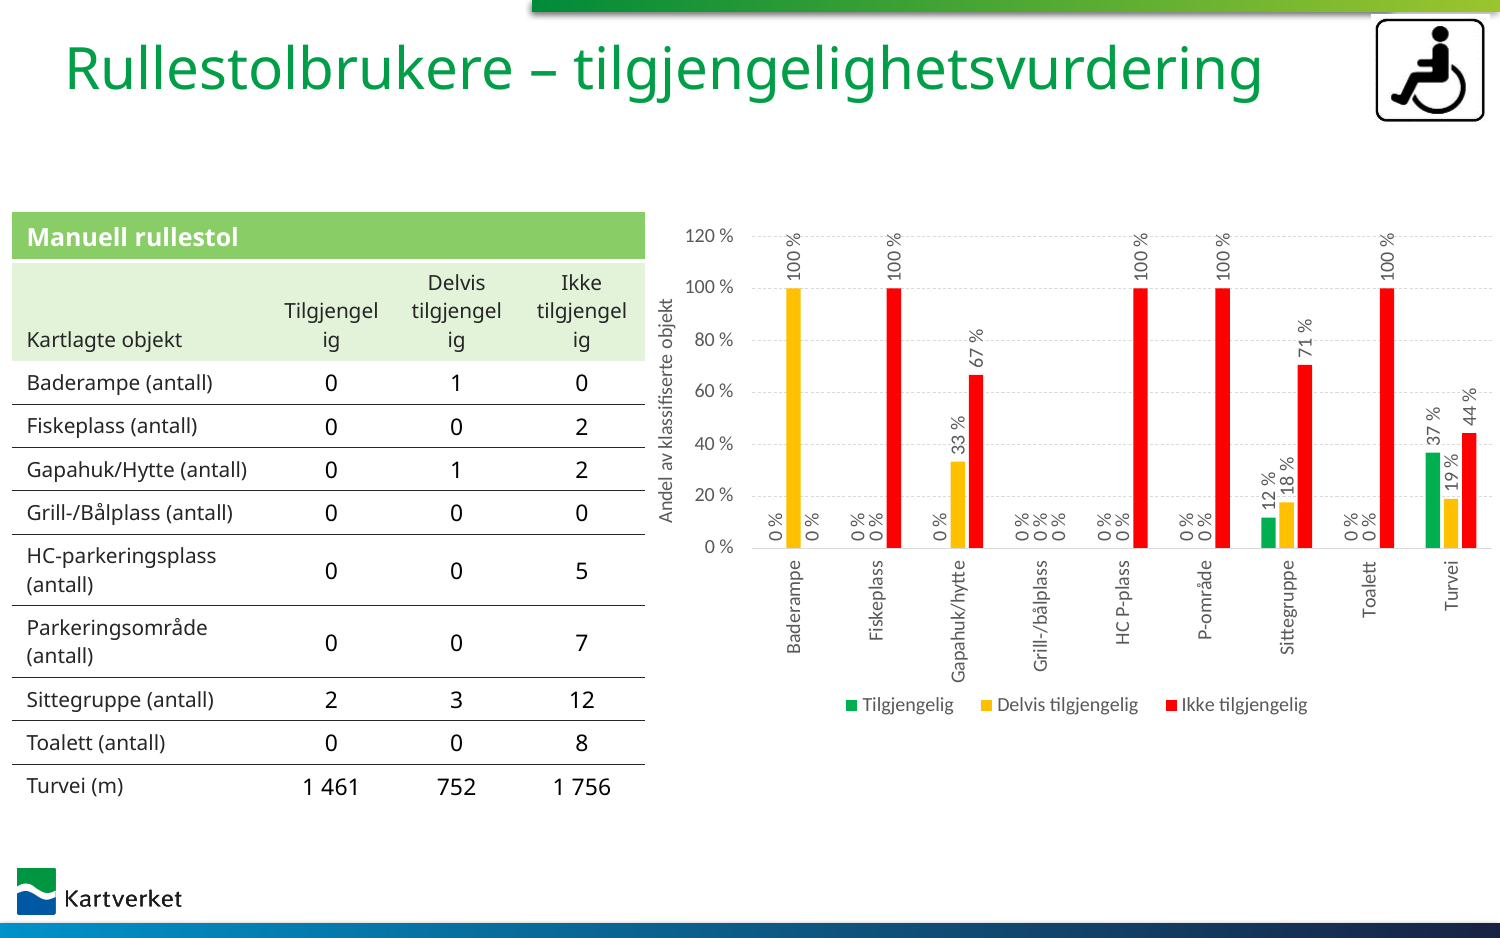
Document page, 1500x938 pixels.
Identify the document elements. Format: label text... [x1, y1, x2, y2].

table_cell 1 [394, 361, 519, 404]
table_cell 5 [519, 535, 638, 605]
table_cell 0 [269, 448, 394, 490]
table_cell 0 [394, 405, 519, 447]
picture [1371, 13, 1491, 127]
table_cell 0 [394, 535, 519, 605]
table_cell 2 [519, 405, 638, 447]
table_cell Gapahuk/Hytte (antall) [12, 448, 269, 490]
table_cell 0 [394, 606, 519, 677]
table_cell 2 [519, 448, 638, 490]
table_cell 3 [394, 678, 519, 720]
table_cell 0 [269, 361, 394, 404]
picture [643, 218, 1500, 728]
table_cell 0 [269, 606, 394, 677]
table_cell Delvis tilgjengelig [394, 263, 519, 361]
table_cell Grill-/Bålplass (antall) [12, 491, 269, 534]
table_cell 752 [394, 765, 519, 807]
table_cell Sittegruppe (antall) [12, 678, 269, 720]
table_cell 1 756 [519, 765, 645, 807]
table_cell 0 [519, 491, 638, 534]
table_cell 1 461 [269, 765, 394, 807]
table_cell 12 [519, 678, 638, 720]
table_cell Parkeringsområde (antall) [12, 606, 269, 677]
table_cell Fiskeplass (antall) [12, 405, 269, 447]
table_header Manuell rullestol [12, 212, 645, 259]
table_cell 7 [519, 606, 638, 677]
table_cell Ikke tilgjengelig [519, 263, 638, 361]
table_cell 8 [519, 721, 645, 764]
table_cell 0 [269, 405, 394, 447]
table_cell Kartlagte objekt [12, 263, 269, 361]
text_box Rullestolbrukere – tilgjengelighetsvurdering [49, 12, 1372, 109]
table_cell Turvei (m) [12, 765, 269, 807]
table_cell Toalett (antall) [12, 721, 269, 764]
table_cell 0 [394, 721, 519, 764]
table_cell Baderampe (antall) [12, 361, 269, 404]
table_cell 0 [269, 721, 394, 764]
table_cell 1 [394, 448, 519, 490]
table_cell 2 [269, 678, 394, 720]
table_cell 0 [394, 491, 519, 534]
table_cell HC-parkeringsplass (antall) [12, 535, 269, 605]
table_cell Tilgjengelig [269, 263, 394, 361]
table_cell 0 [269, 535, 394, 605]
table_cell 0 [269, 491, 394, 534]
table_cell 0 [519, 361, 638, 404]
